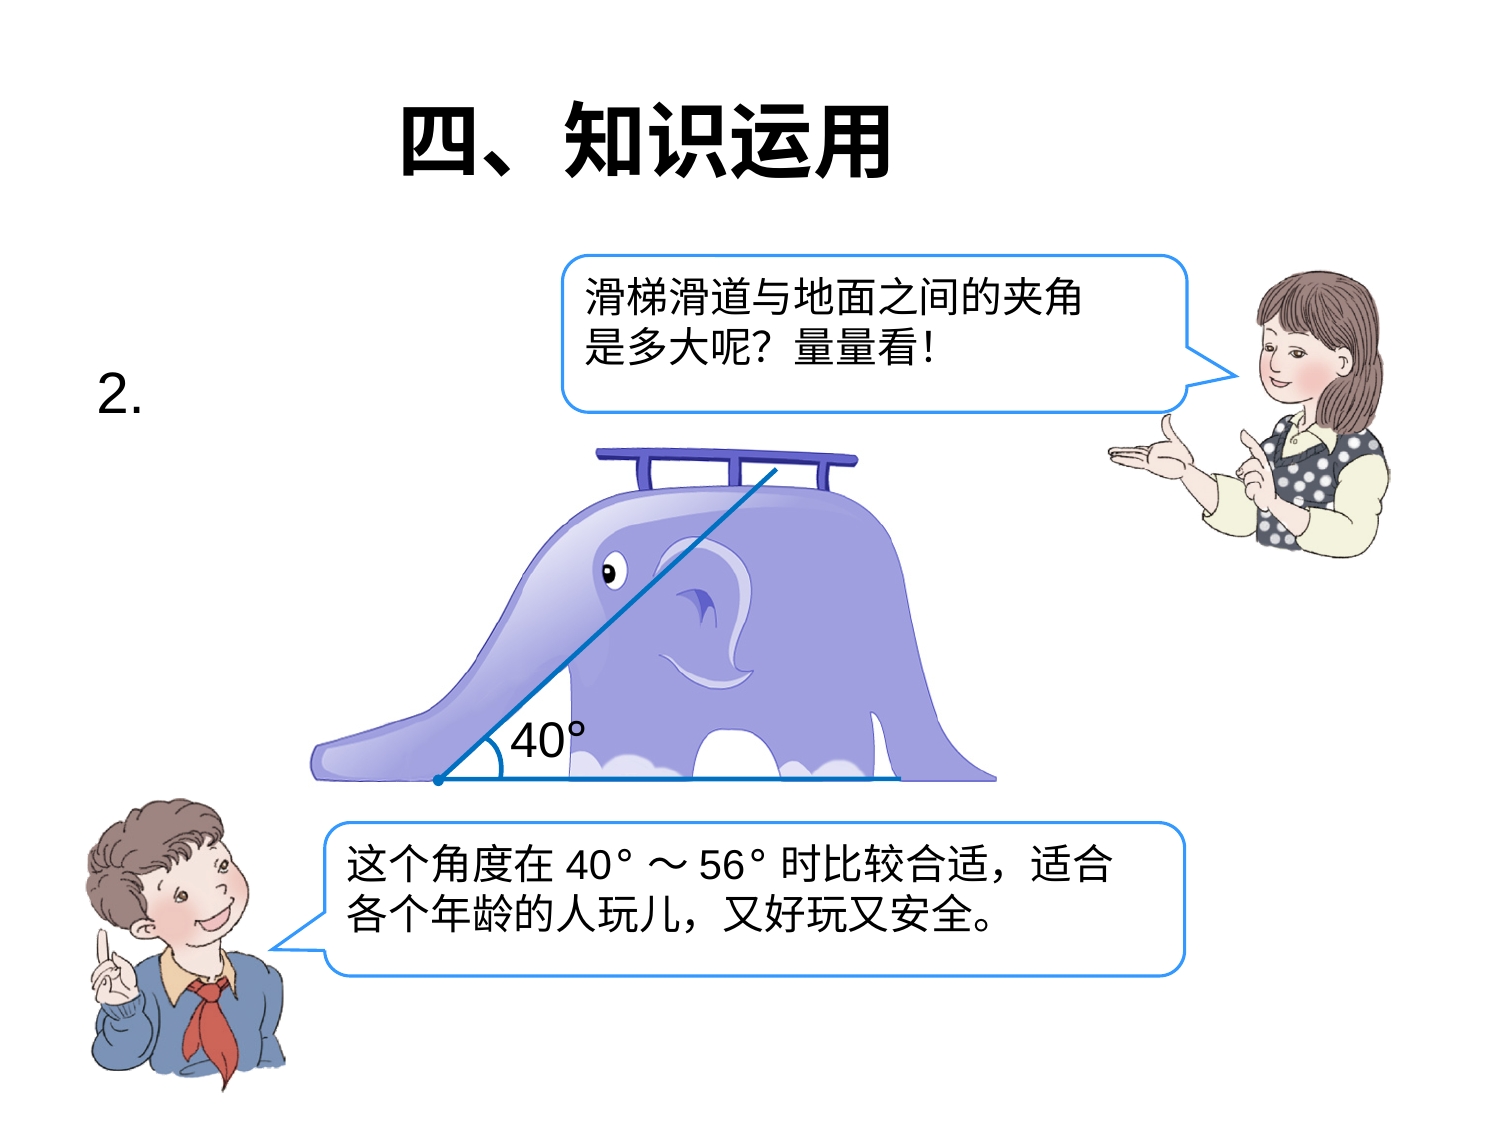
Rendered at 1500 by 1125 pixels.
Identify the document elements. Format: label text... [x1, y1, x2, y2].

title 四、知识运用 [75, 68, 1219, 209]
picture [902, 563, 1030, 798]
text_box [562, 255, 1400, 563]
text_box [81, 798, 1185, 1095]
picture [291, 426, 562, 798]
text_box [427, 468, 902, 835]
text_box 2. [81, 347, 219, 433]
